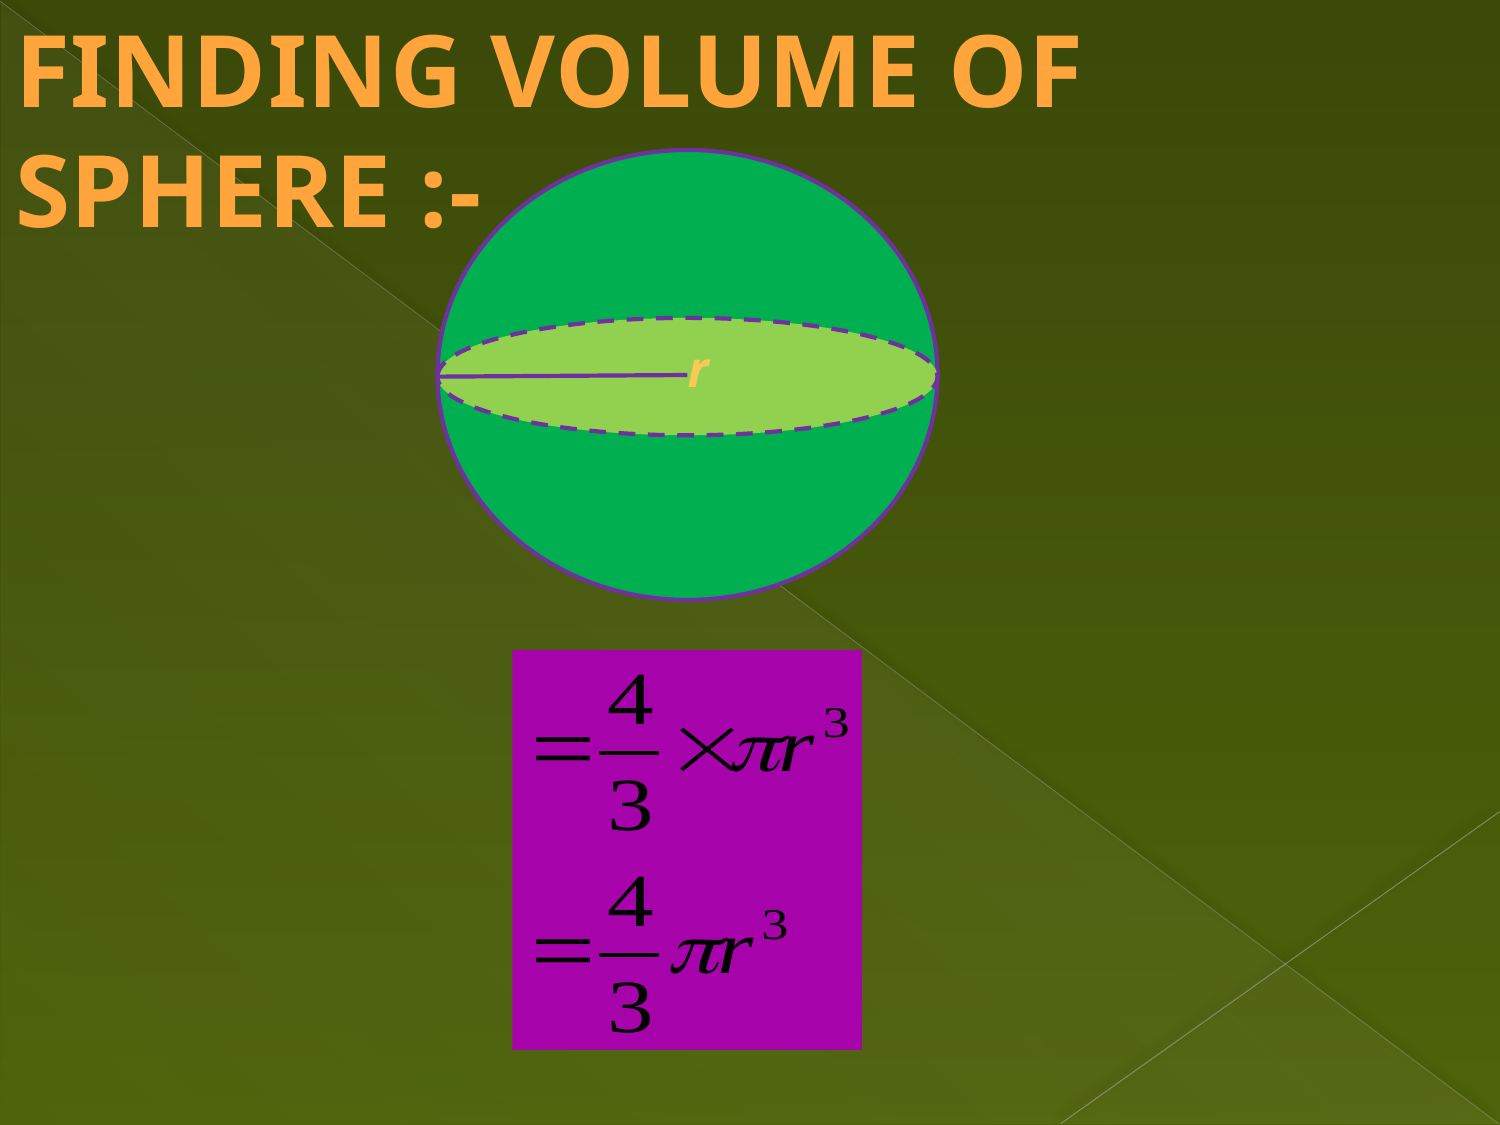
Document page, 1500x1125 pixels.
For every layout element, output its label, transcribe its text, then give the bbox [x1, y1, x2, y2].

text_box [512, 649, 863, 1051]
text_box FINDING VOLUME OF SPHERE :- [0, 0, 1500, 255]
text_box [437, 149, 938, 601]
